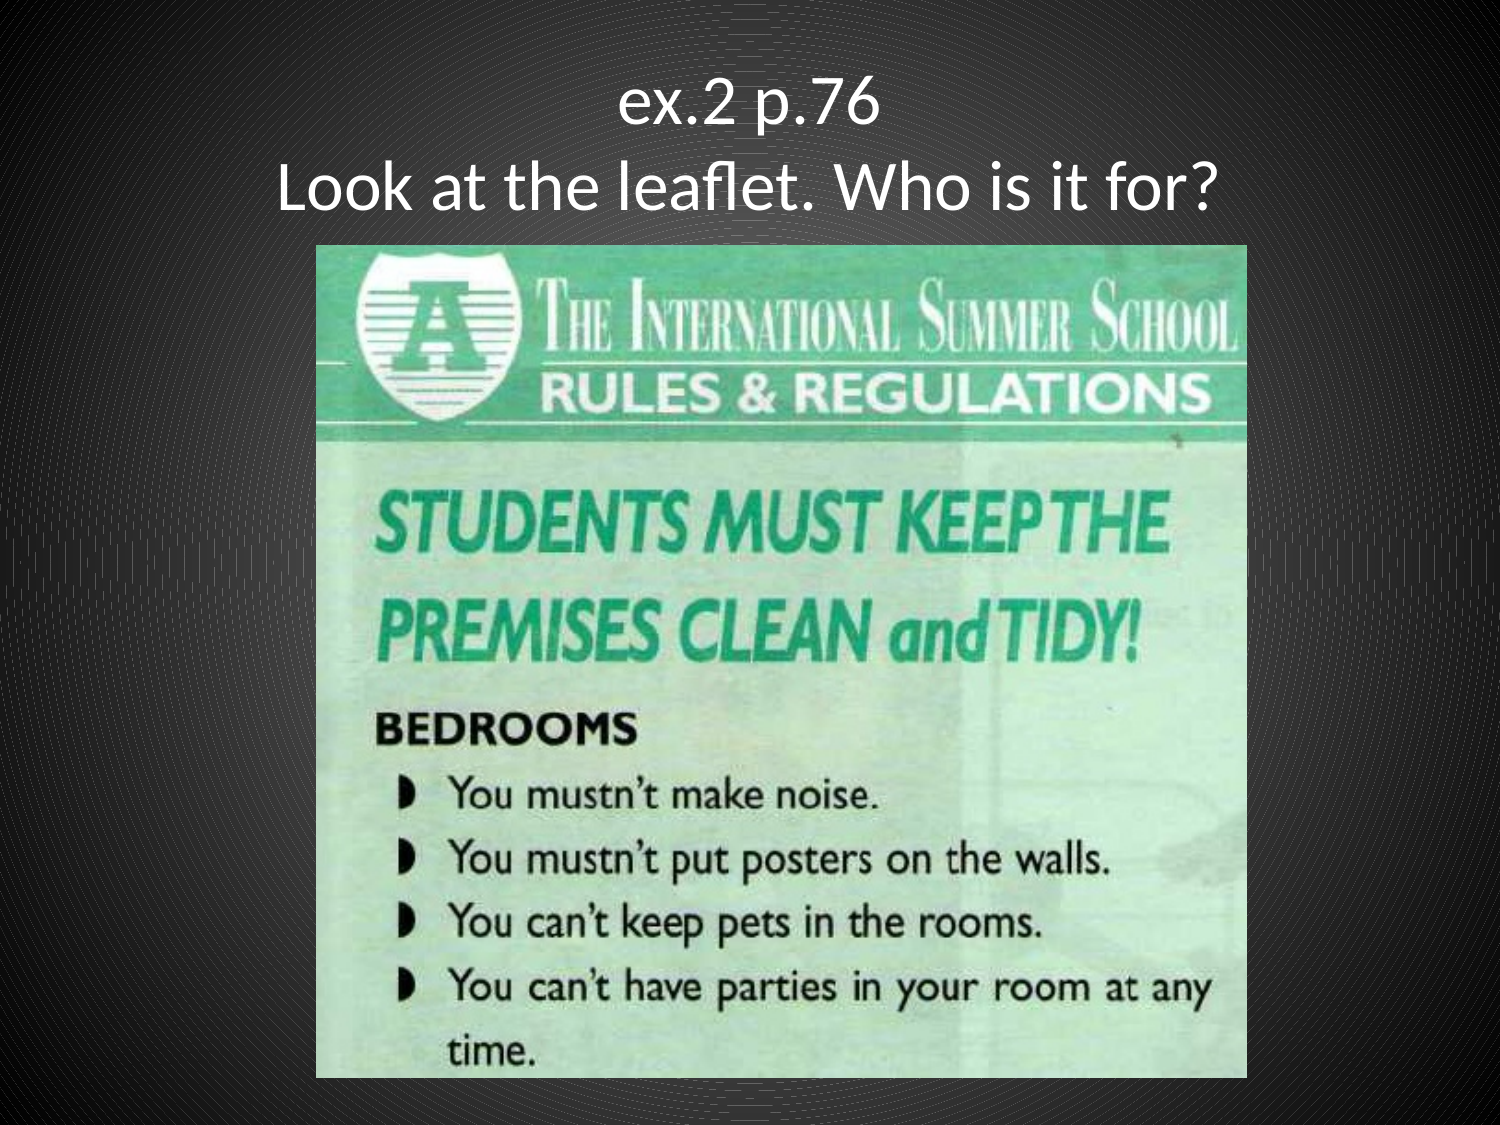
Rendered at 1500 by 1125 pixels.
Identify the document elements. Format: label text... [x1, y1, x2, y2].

title ex.2 p.76 Look at the leaflet. Who is it for? [75, 45, 1425, 233]
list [316, 245, 1247, 1079]
